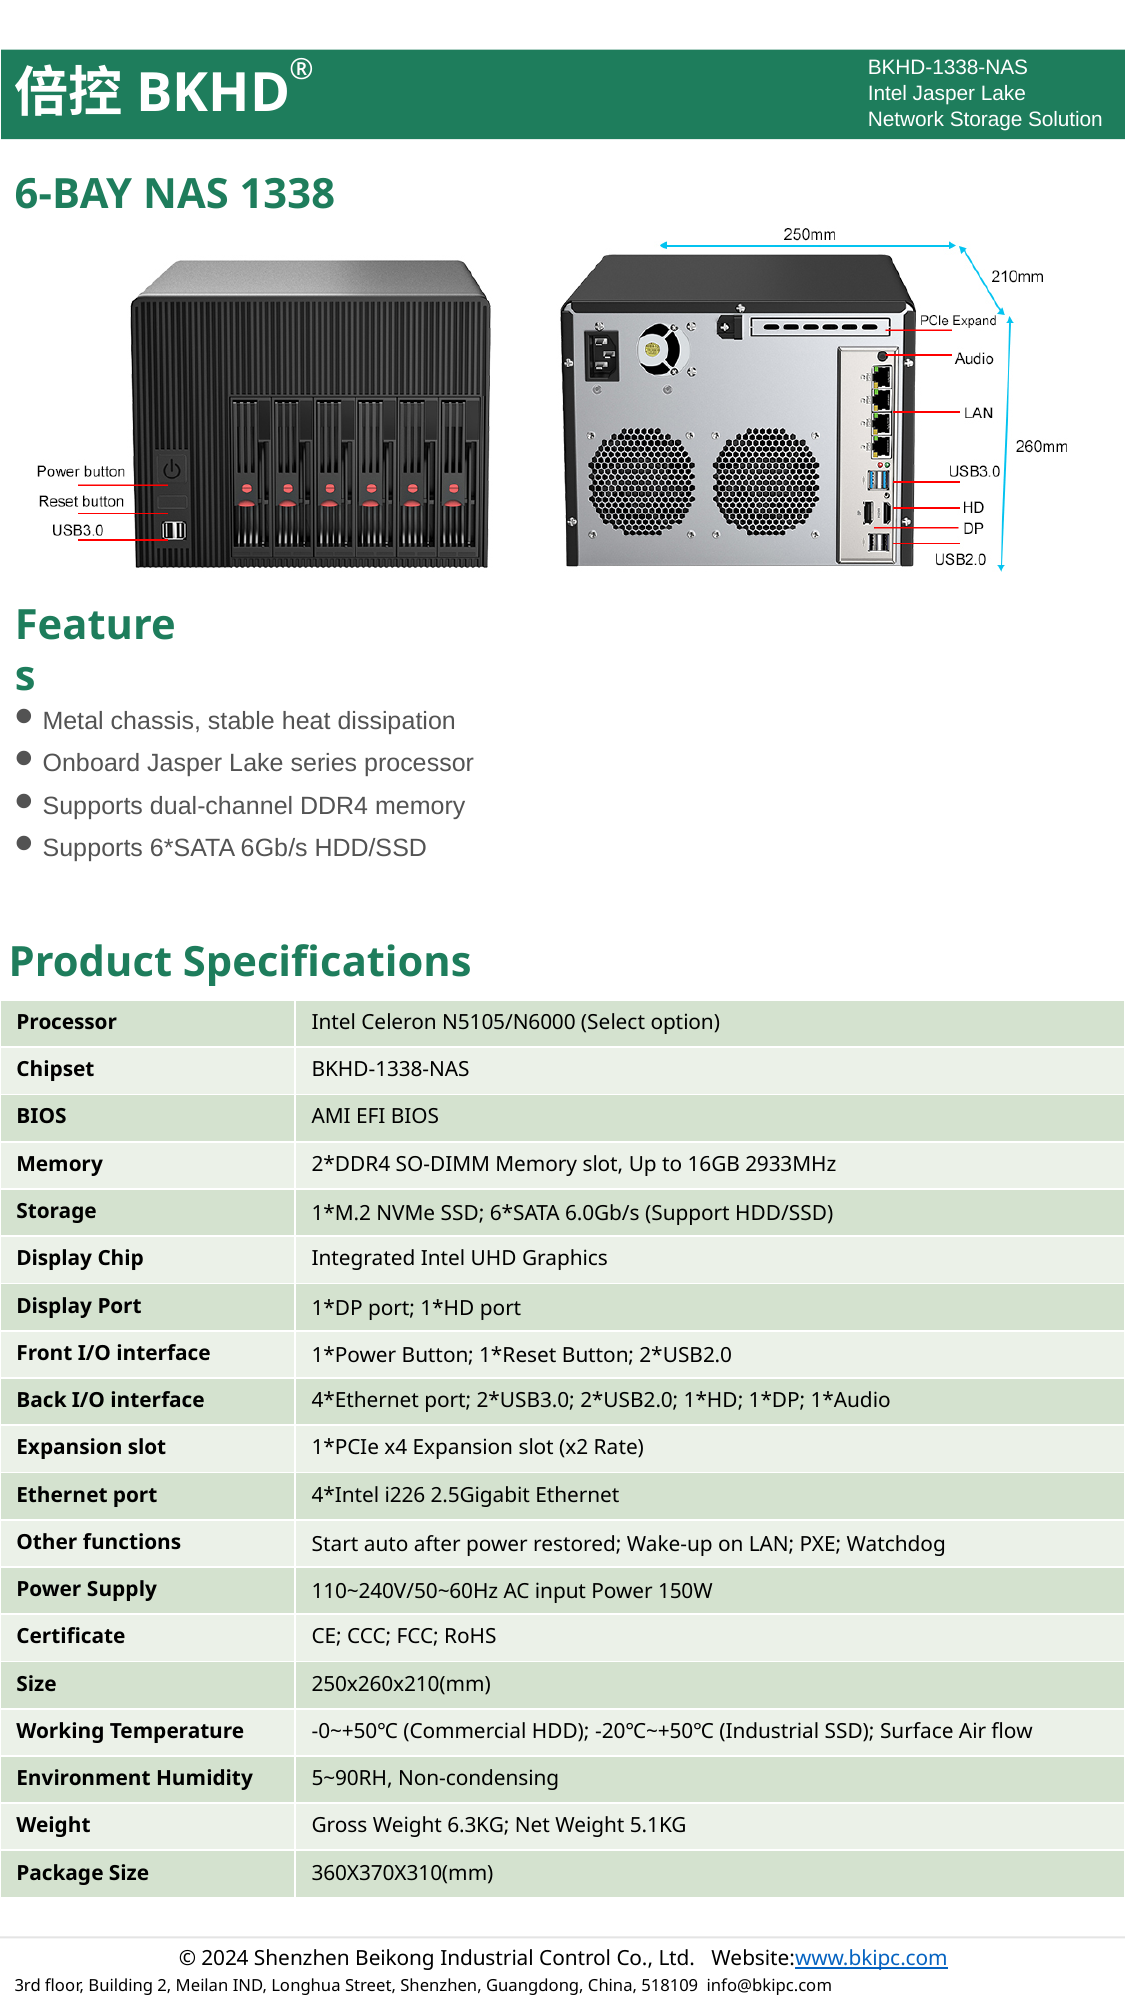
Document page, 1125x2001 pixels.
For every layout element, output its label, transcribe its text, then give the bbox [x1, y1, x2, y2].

table_cell AMI EFI BIOS [296, 1095, 1124, 1141]
table_cell Working Temperature [1, 1710, 294, 1755]
table_cell Memory [1, 1143, 294, 1188]
table_cell Storage [1, 1190, 294, 1235]
table_header Intel Celeron N5105/N6000 (Select option) [296, 1001, 1124, 1046]
table_cell 4*Intel i226 2.5Gigabit Ethernet [296, 1473, 1124, 1519]
table_cell Other functions [1, 1521, 294, 1566]
table_cell 5~90RH, Non-condensing [296, 1757, 1124, 1802]
table_cell Weight [1, 1804, 294, 1849]
table_cell Integrated Intel UHD Graphics [296, 1237, 1124, 1283]
picture [0, 219, 1125, 602]
text_box BKHD-1338-NAS Intel Jasper Lake Network Storage Solution [853, 49, 1125, 141]
text_box 6-BAY NAS 1338 [0, 159, 402, 219]
table_cell Gross Weight 6.3KG; Net Weight 5.1KG [296, 1804, 1124, 1849]
table_cell Package Size [1, 1851, 294, 1897]
table_cell 1*Power Button; 1*Reset Button; 2*USB2.0 [296, 1332, 1124, 1377]
table_cell Ethernet port [1, 1473, 294, 1519]
table_cell 1*PCIe x4 Expansion slot (x2 Rate) [296, 1426, 1124, 1472]
table_cell Size [1, 1662, 294, 1708]
table_cell 250x260x210(mm) [296, 1662, 1124, 1708]
table_cell Display Chip [1, 1237, 294, 1283]
table_cell Display Port [1, 1284, 294, 1330]
table_cell Environment Humidity [1, 1757, 294, 1802]
table_cell BIOS [1, 1095, 294, 1141]
table_cell 1*M.2 NVMe SSD; 6*SATA 6.0Gb/s (Support HDD/SSD) [296, 1190, 1124, 1235]
table_cell 1*DP port; 1*HD port [296, 1284, 1124, 1330]
table_cell Front I/O interface [1, 1332, 294, 1377]
table_cell Back I/O interface [1, 1379, 294, 1424]
table_header Processor [1, 1001, 294, 1046]
table_cell 2*DDR4 SO-DIMM Memory slot, Up to 16GB 2933MHz [296, 1143, 1124, 1188]
table_cell Chipset [1, 1048, 294, 1094]
table_cell 110~240V/50~60Hz AC input Power 150W [296, 1568, 1124, 1613]
text_box Metal chassis, stable heat dissipation Onboard Jasper Lake series processor Supports dual-channel DDR4 memory Supports 6*SATA 6Gb/s HDD/SSD [0, 697, 591, 875]
table_cell Power Supply [1, 1568, 294, 1613]
table_cell 360X370X310(mm) [296, 1851, 1124, 1897]
table_cell Start auto after power restored; Wake-up on LAN; PXE; Watchdog [296, 1521, 1124, 1566]
table_cell Expansion slot [1, 1426, 294, 1472]
table_cell BKHD-1338-NAS [296, 1048, 1124, 1094]
table_cell CE; CCC; FCC; RoHS [296, 1615, 1124, 1661]
table_cell -0~+50℃ (Commercial HDD); -20℃~+50℃ (Industrial SSD); Surface Air flow [296, 1710, 1124, 1755]
table_cell 4*Ethernet port; 2*USB3.0; 2*USB2.0; 1*HD; 1*DP; 1*Audio [296, 1379, 1124, 1424]
table_cell Certificate [1, 1615, 294, 1661]
